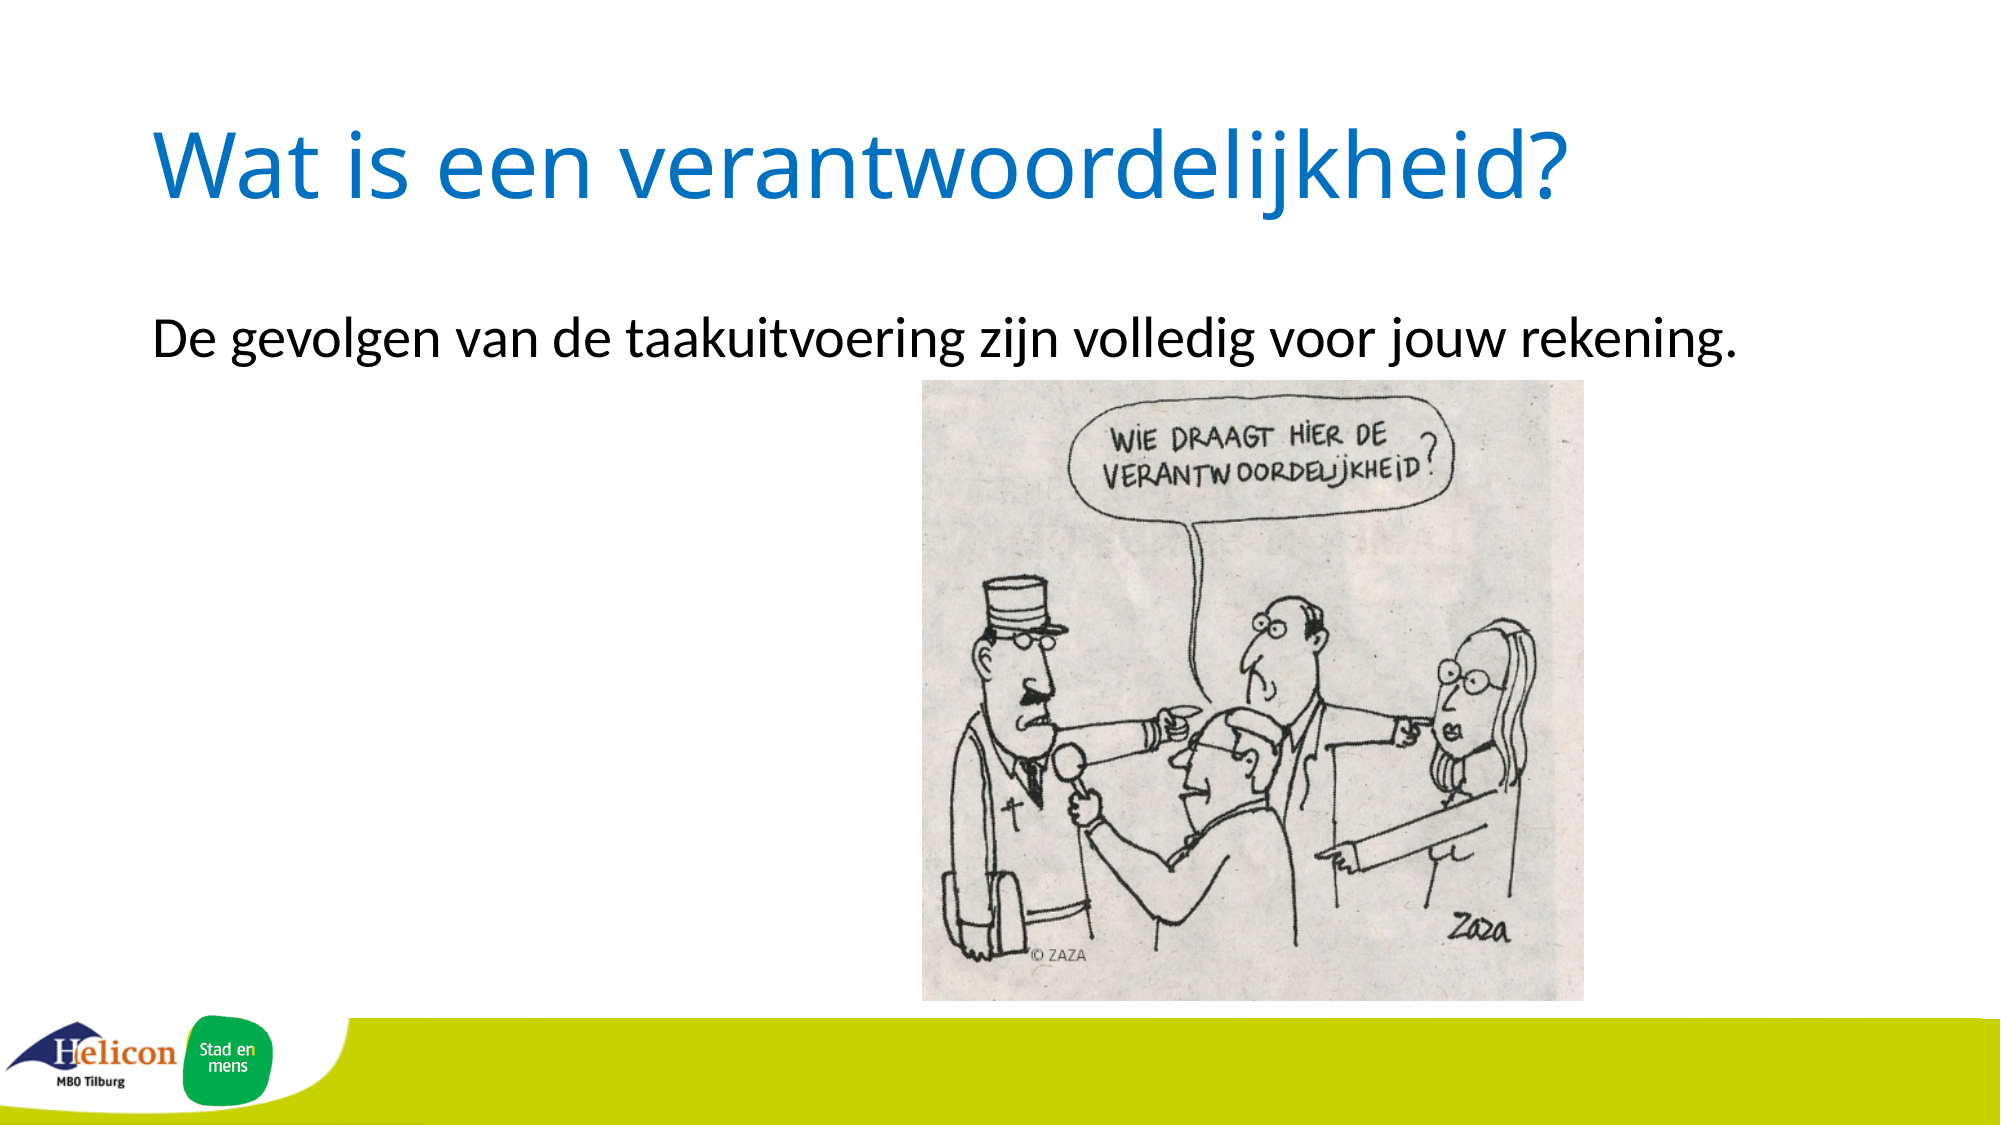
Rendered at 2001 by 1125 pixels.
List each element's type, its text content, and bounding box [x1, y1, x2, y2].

picture [922, 380, 1584, 1001]
picture [0, 1014, 424, 1125]
list De gevolgen van de taakuitvoering zijn volledig voor jouw rekening. [137, 299, 1863, 1014]
title Wat is een verantwoordelijkheid? [137, 59, 1863, 278]
